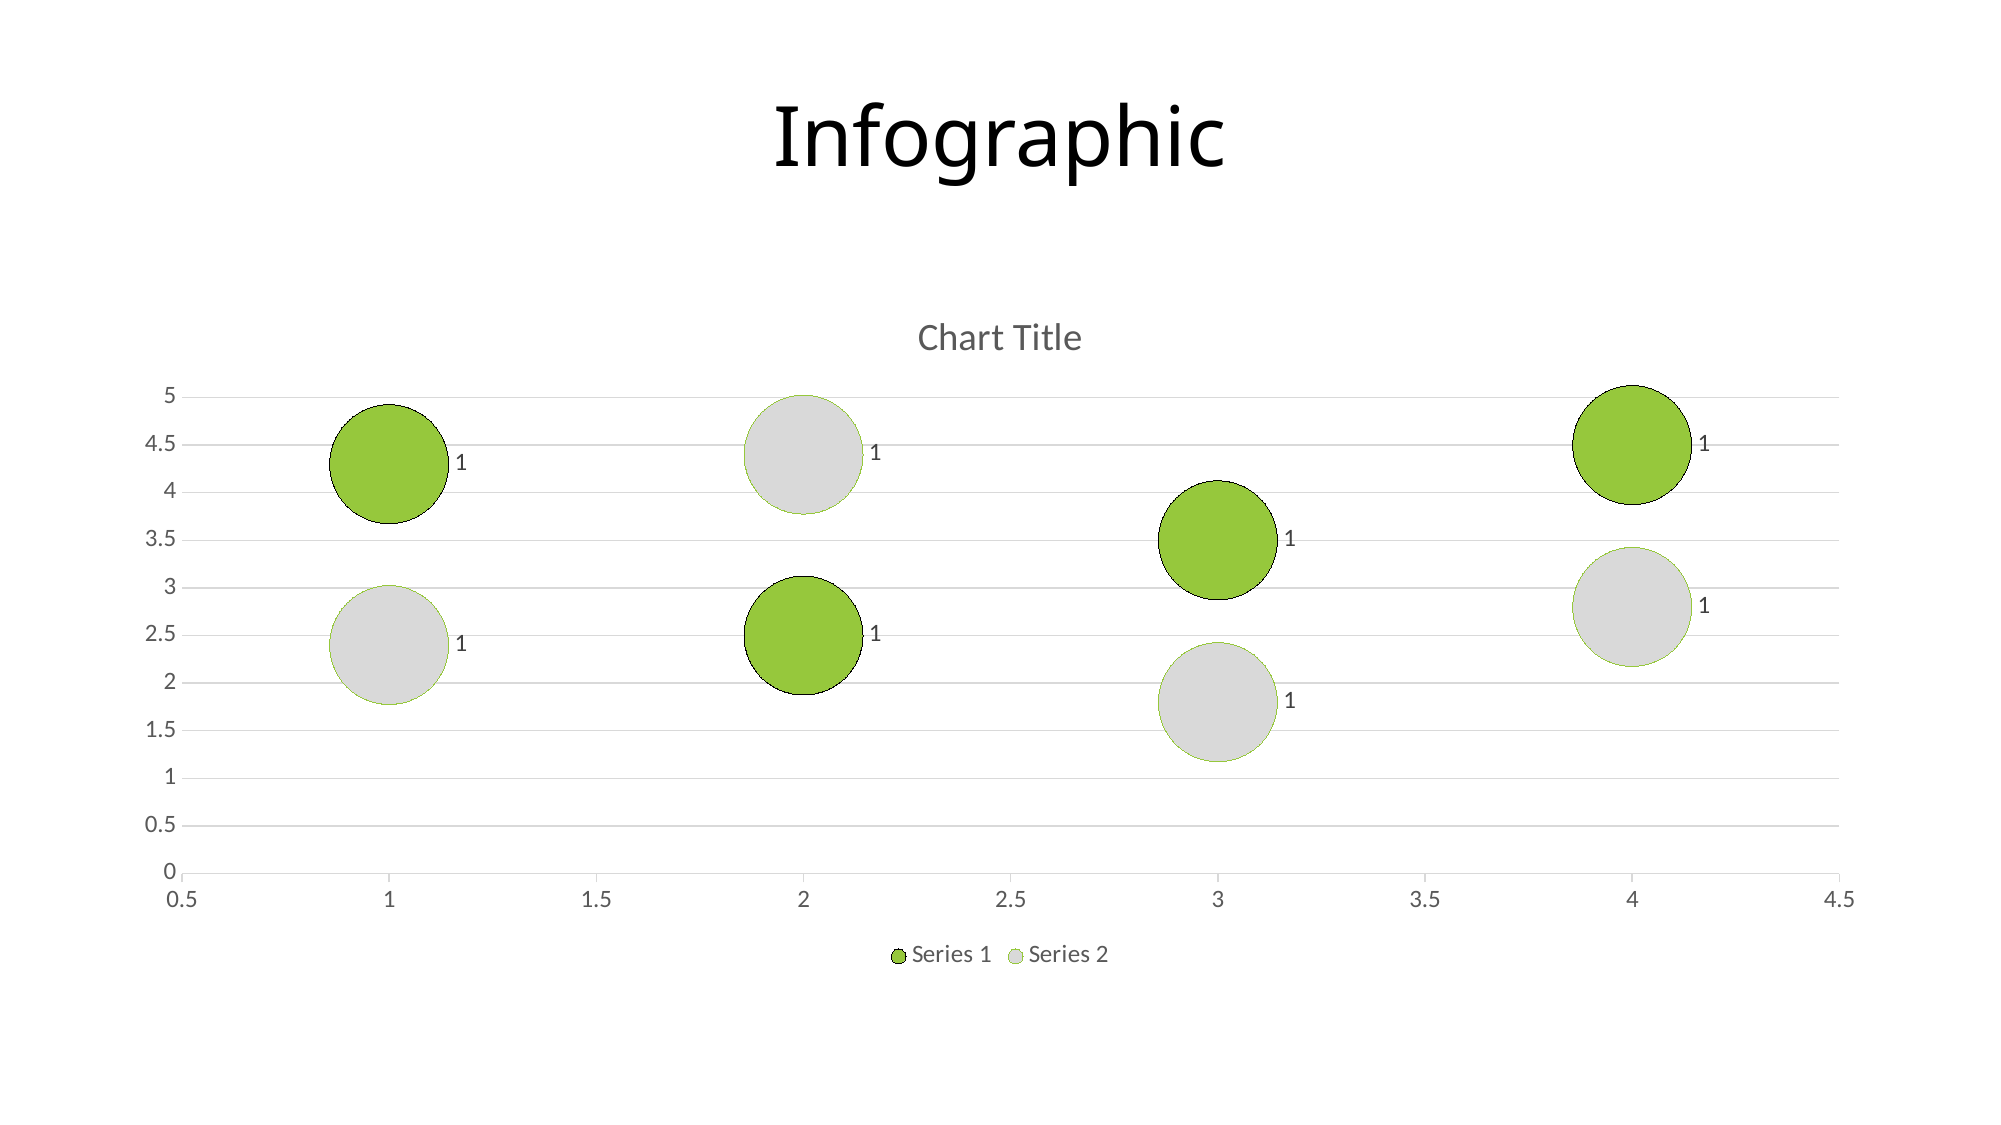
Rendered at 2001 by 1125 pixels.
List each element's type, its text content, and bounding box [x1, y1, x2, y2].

chart [109, 287, 1891, 975]
text_box Infographic [758, 75, 1242, 191]
